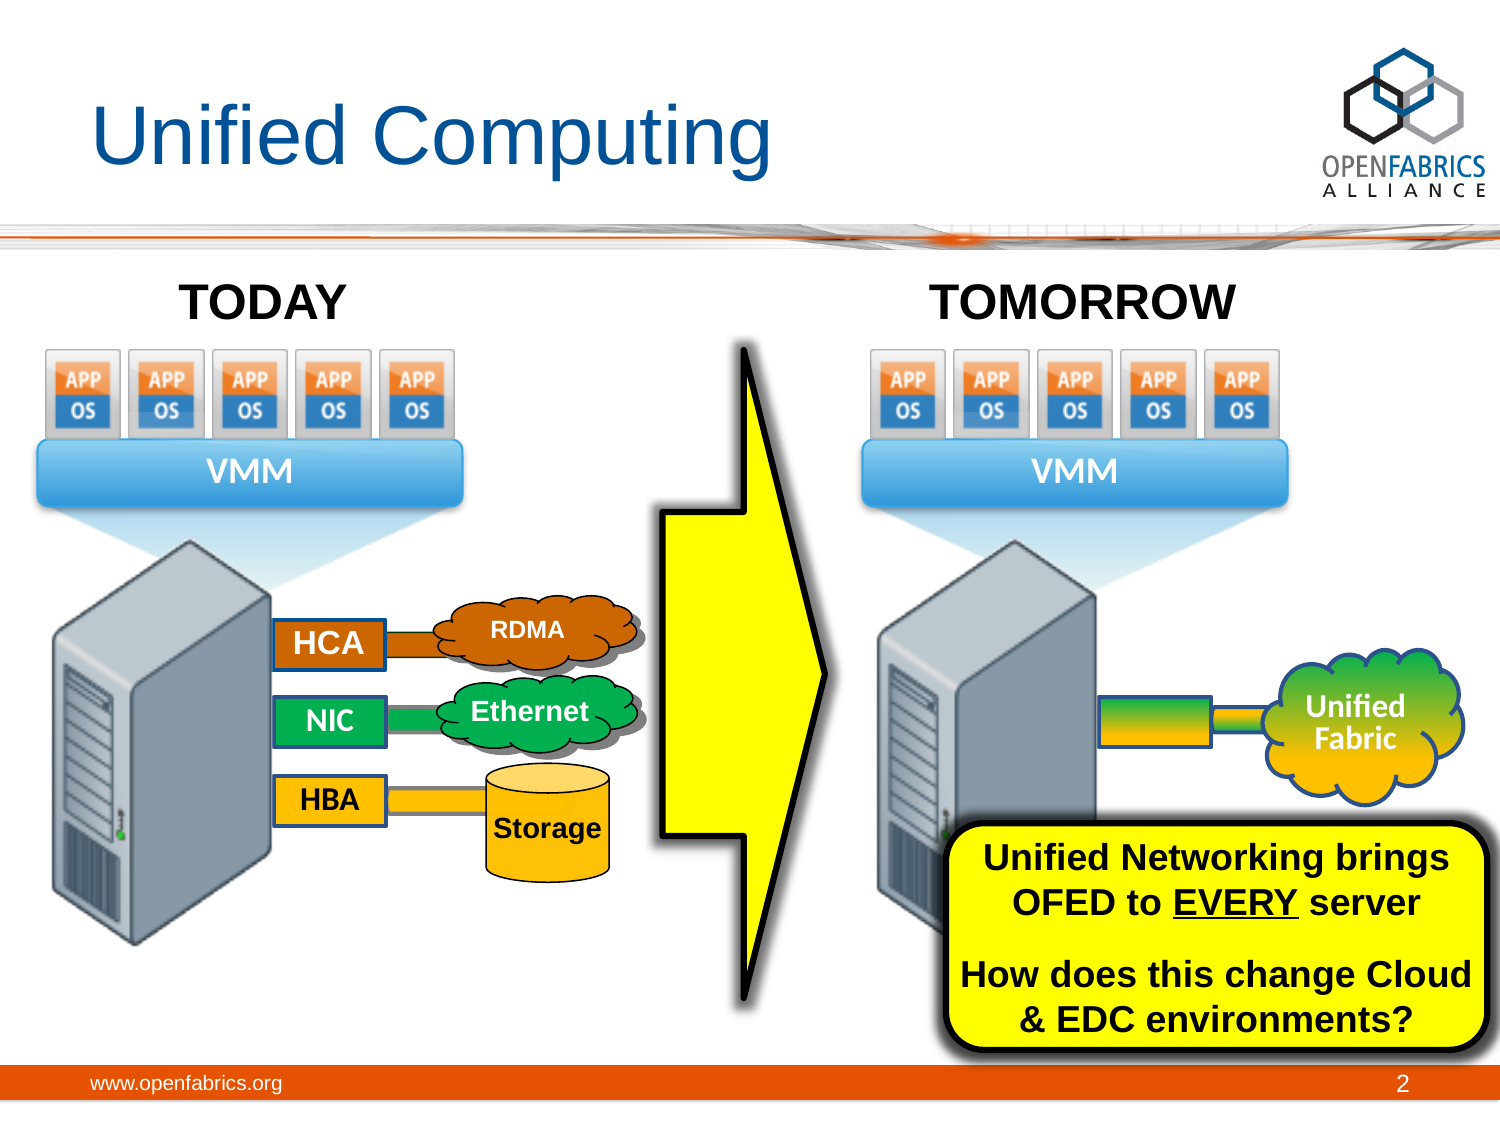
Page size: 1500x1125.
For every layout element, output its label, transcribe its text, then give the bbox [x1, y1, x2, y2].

text_box Storage [486, 763, 610, 883]
picture [1312, 37, 1494, 219]
text_box TOMORROW [913, 262, 1252, 338]
title Unified Computing [74, 37, 1301, 226]
text_box NIC [279, 695, 388, 749]
text_box HCA [279, 619, 386, 670]
footer www.openfabrics.org [75, 1052, 550, 1113]
picture [49, 537, 276, 951]
text_box RDMA [433, 595, 637, 670]
text_box [388, 786, 486, 816]
text_box [1213, 705, 1267, 735]
text_box [661, 349, 826, 999]
text_box Unified Fabric [1260, 647, 1466, 808]
text_box [388, 705, 444, 735]
text_box Unified Networking brings OFED to EVERY server How does this change Cloud & EDC environments? [945, 822, 1489, 1051]
text_box TODAY [163, 262, 363, 337]
picture [0, 224, 1500, 236]
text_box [37, 349, 463, 601]
picture [874, 537, 1101, 951]
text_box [862, 349, 1288, 601]
text_box HBA [279, 774, 388, 828]
picture [0, 239, 1500, 250]
text_box Ethernet [436, 675, 638, 753]
slide_number 2 [1074, 1067, 1425, 1113]
text_box There is congestion of 1:18 on the link! [486, 763, 610, 792]
text_box [386, 632, 447, 658]
text_box [1104, 695, 1213, 749]
